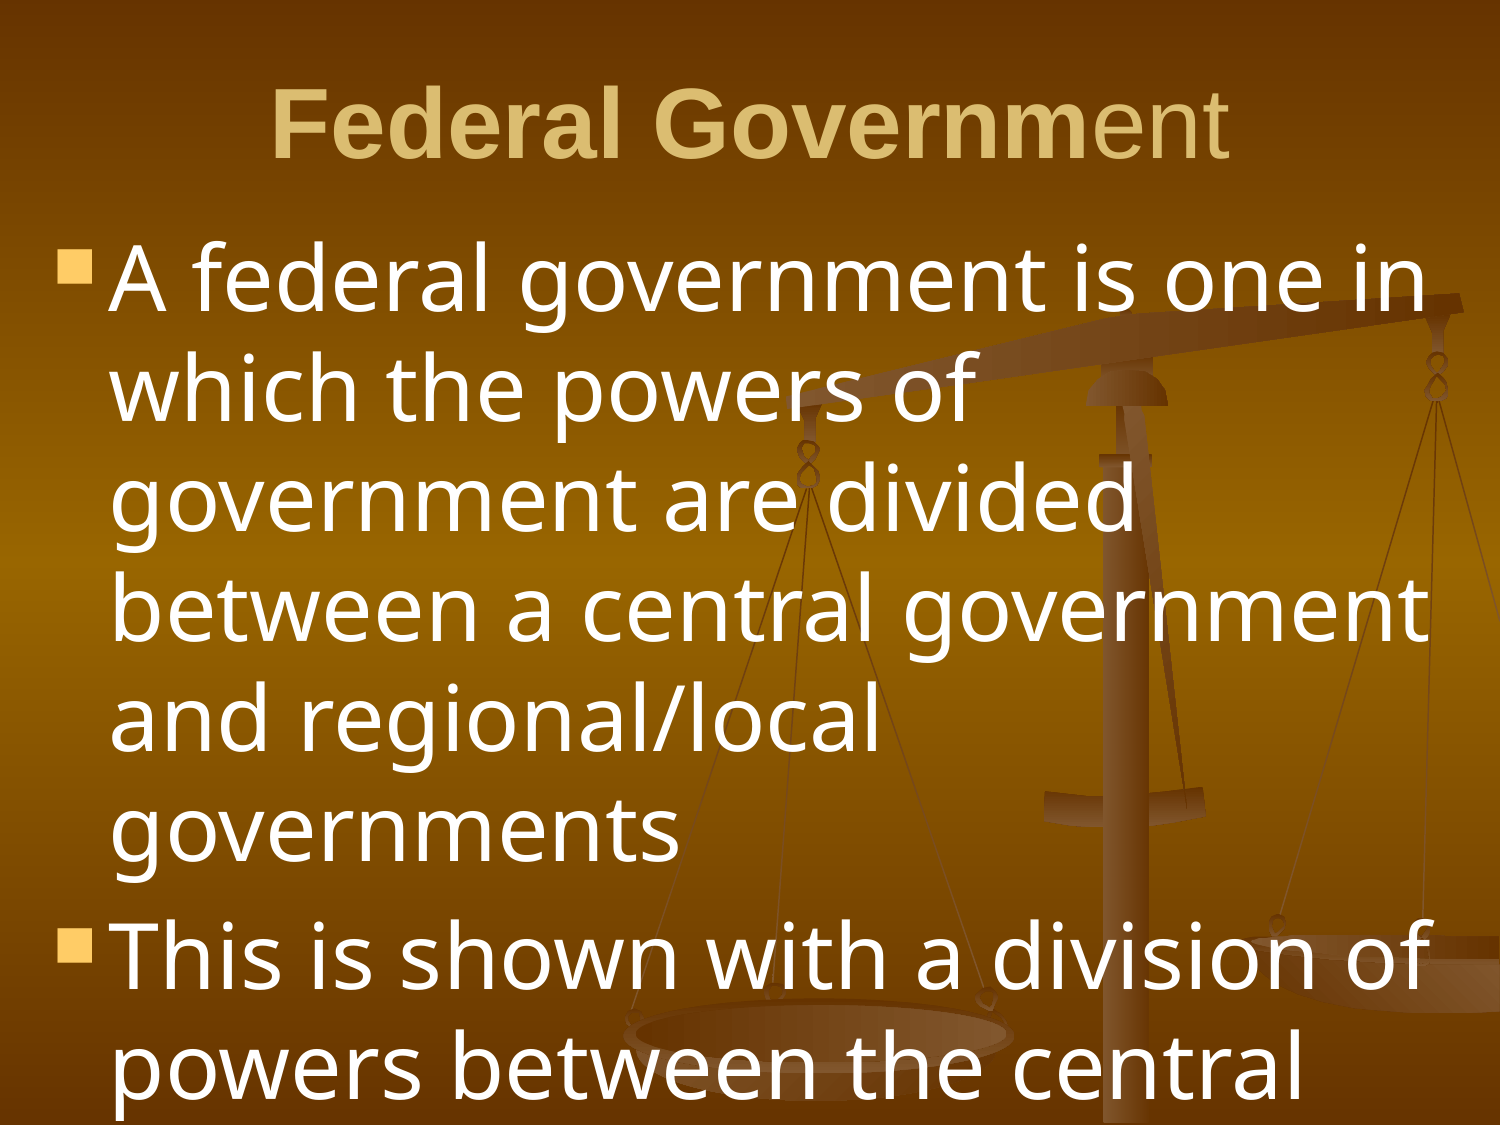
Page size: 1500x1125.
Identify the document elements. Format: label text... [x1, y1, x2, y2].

title Federal Government [74, 24, 1426, 212]
list A federal government is one in which the powers of government are divided between a central government and regional/local governments This is shown with a division of powers between the central and regional/local governments [37, 212, 1451, 1006]
